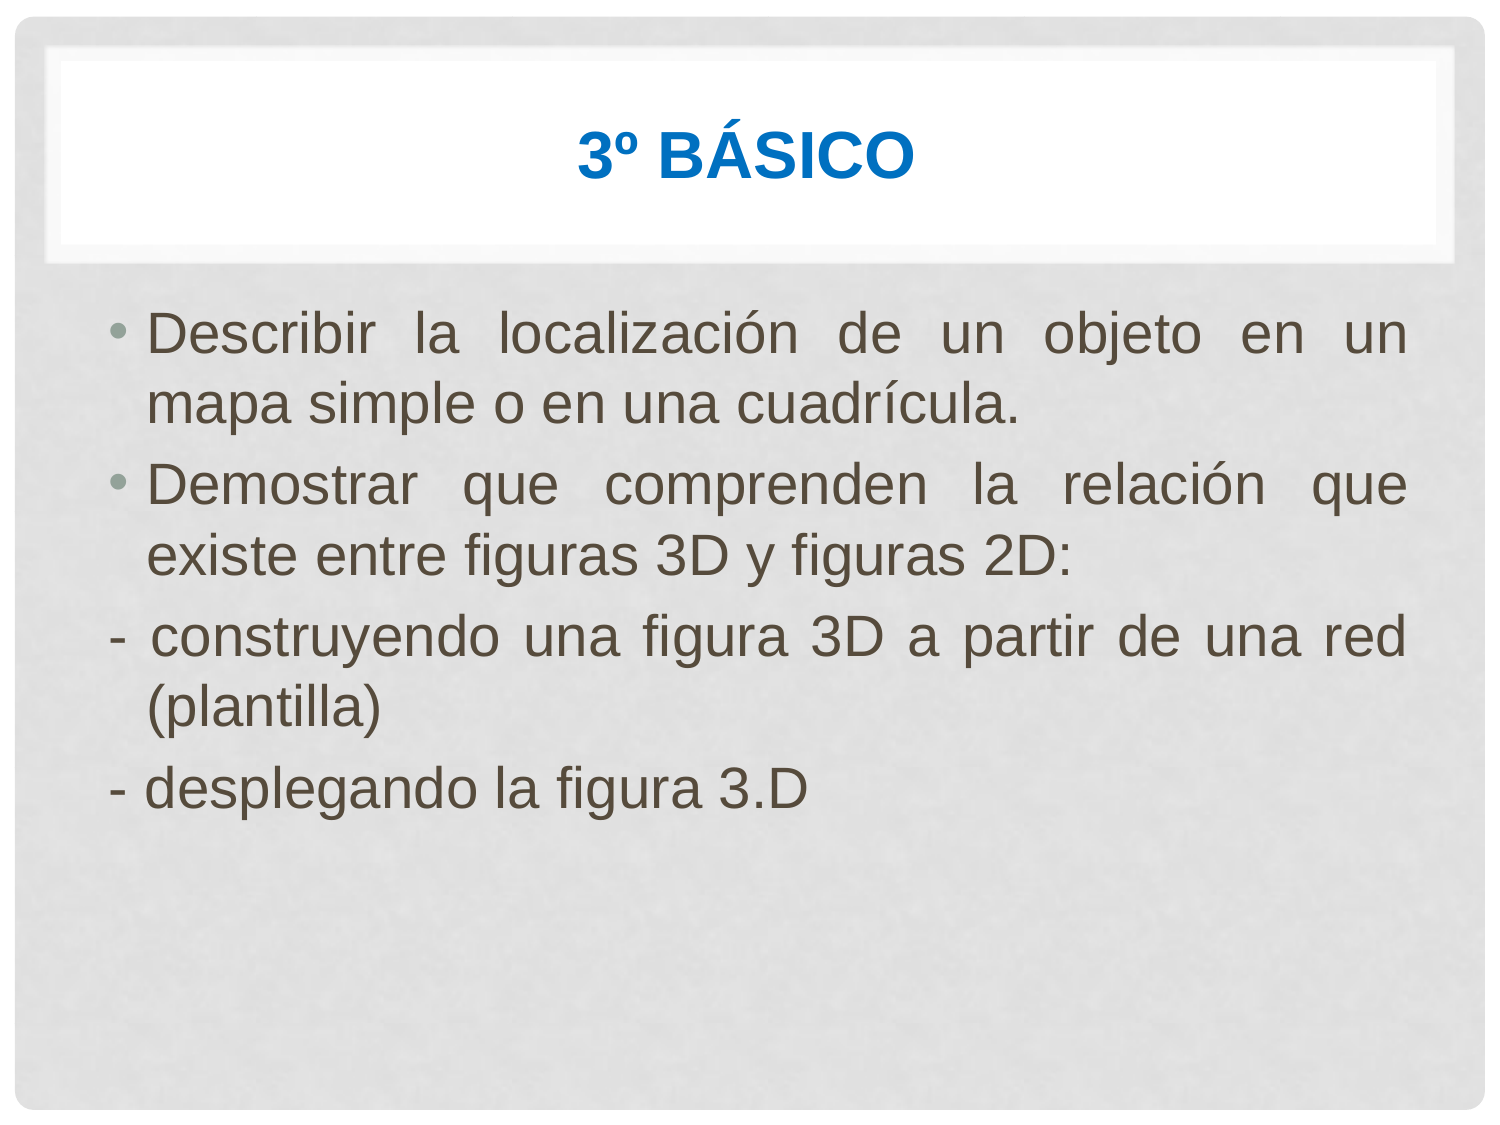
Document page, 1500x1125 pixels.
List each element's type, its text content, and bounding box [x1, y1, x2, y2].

title 3º BÁSICO [69, 66, 1425, 238]
list Describir la localización de un objeto en un mapa simple o en una cuadrícula. Demostrar que comprenden la relación que existe entre figuras 3D y figuras 2D: - construyendo una figura 3D a partir de una red (plantilla) - desplegando la figura 3.D [75, 287, 1425, 1005]
